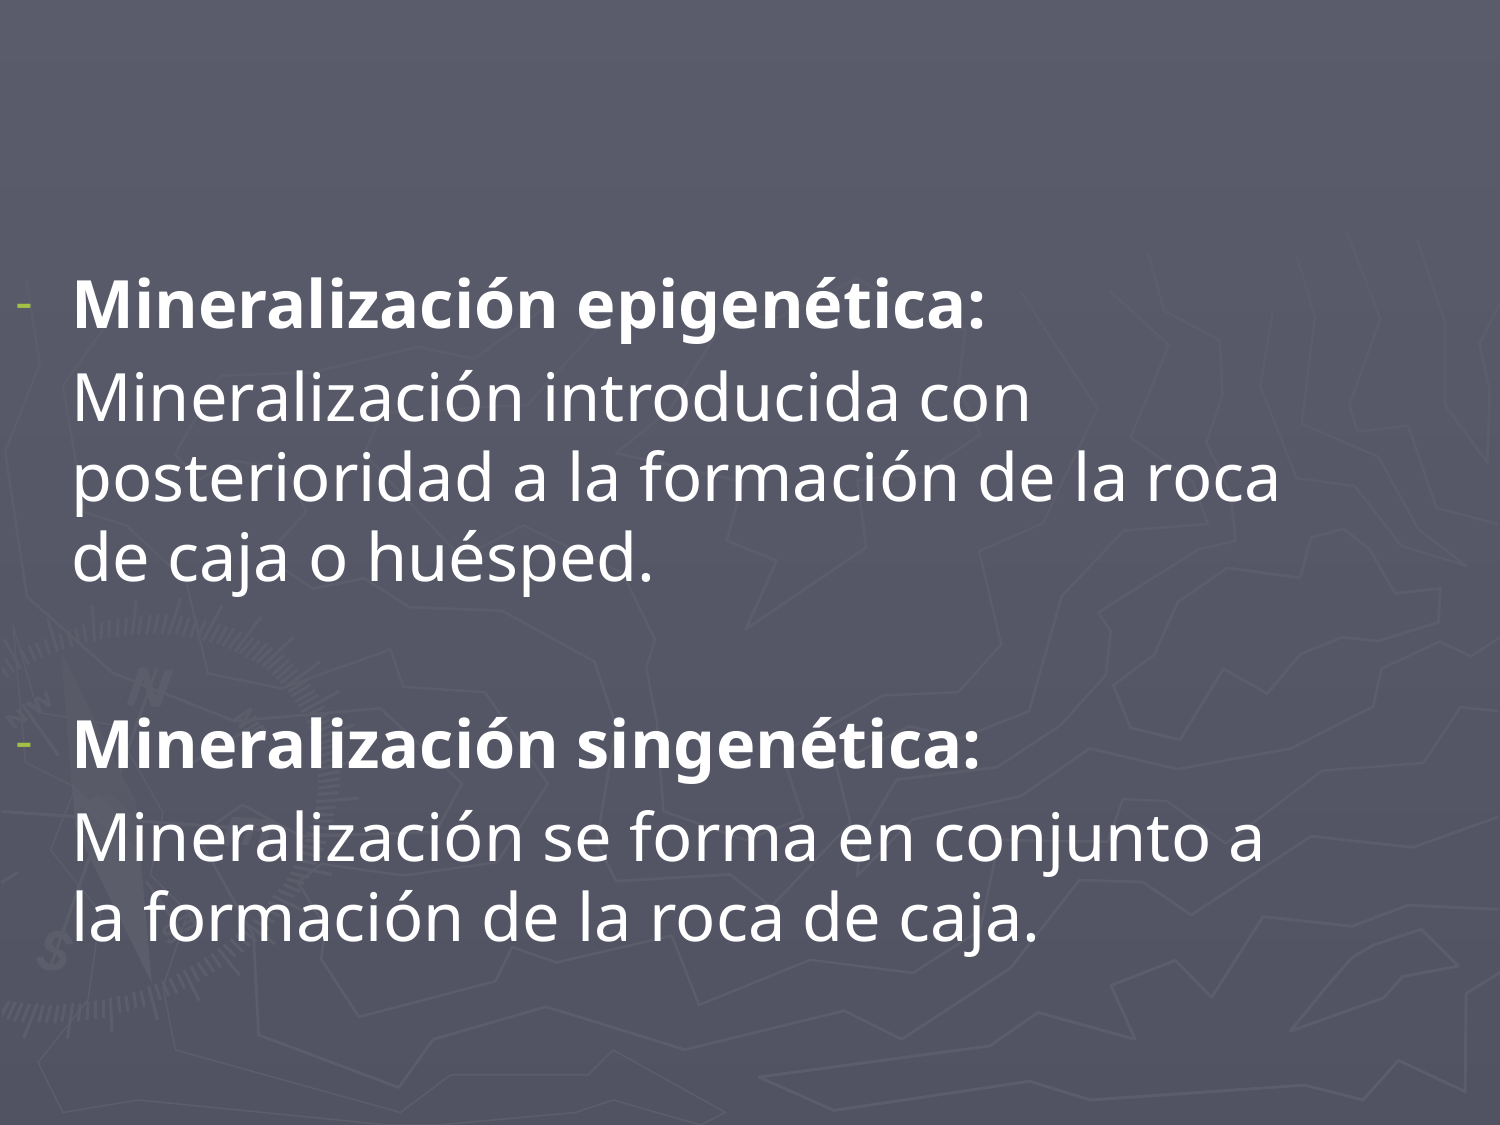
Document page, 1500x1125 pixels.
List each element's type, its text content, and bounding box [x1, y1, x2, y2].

list Mineralización epigenética: Mineralización introducida con posterioridad a la formación de la roca de caja o huésped. Mineralización singenética: Mineralización se forma en conjunto a la formación de la roca de caja. [0, 160, 1351, 1088]
